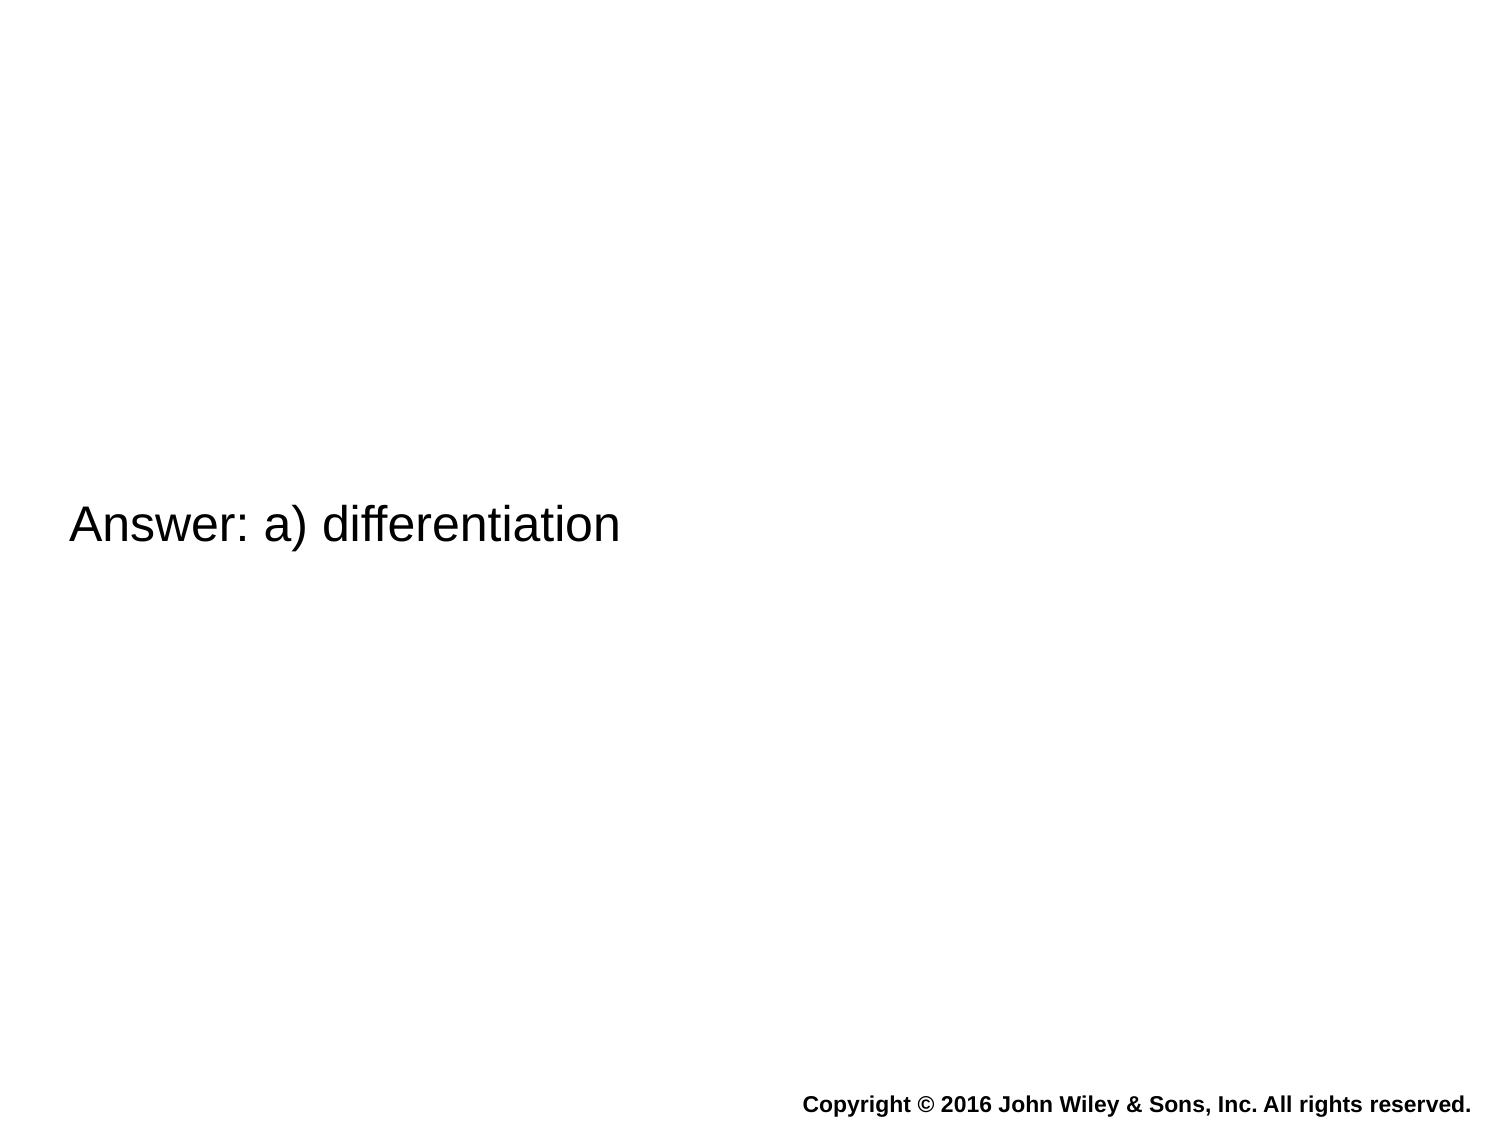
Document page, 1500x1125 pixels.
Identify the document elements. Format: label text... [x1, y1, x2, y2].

text_box Copyright © 2016 John Wiley & Sons, Inc. All rights reserved. [512, 1065, 1488, 1125]
text_box Answer: a) differentiation [54, 483, 1466, 559]
